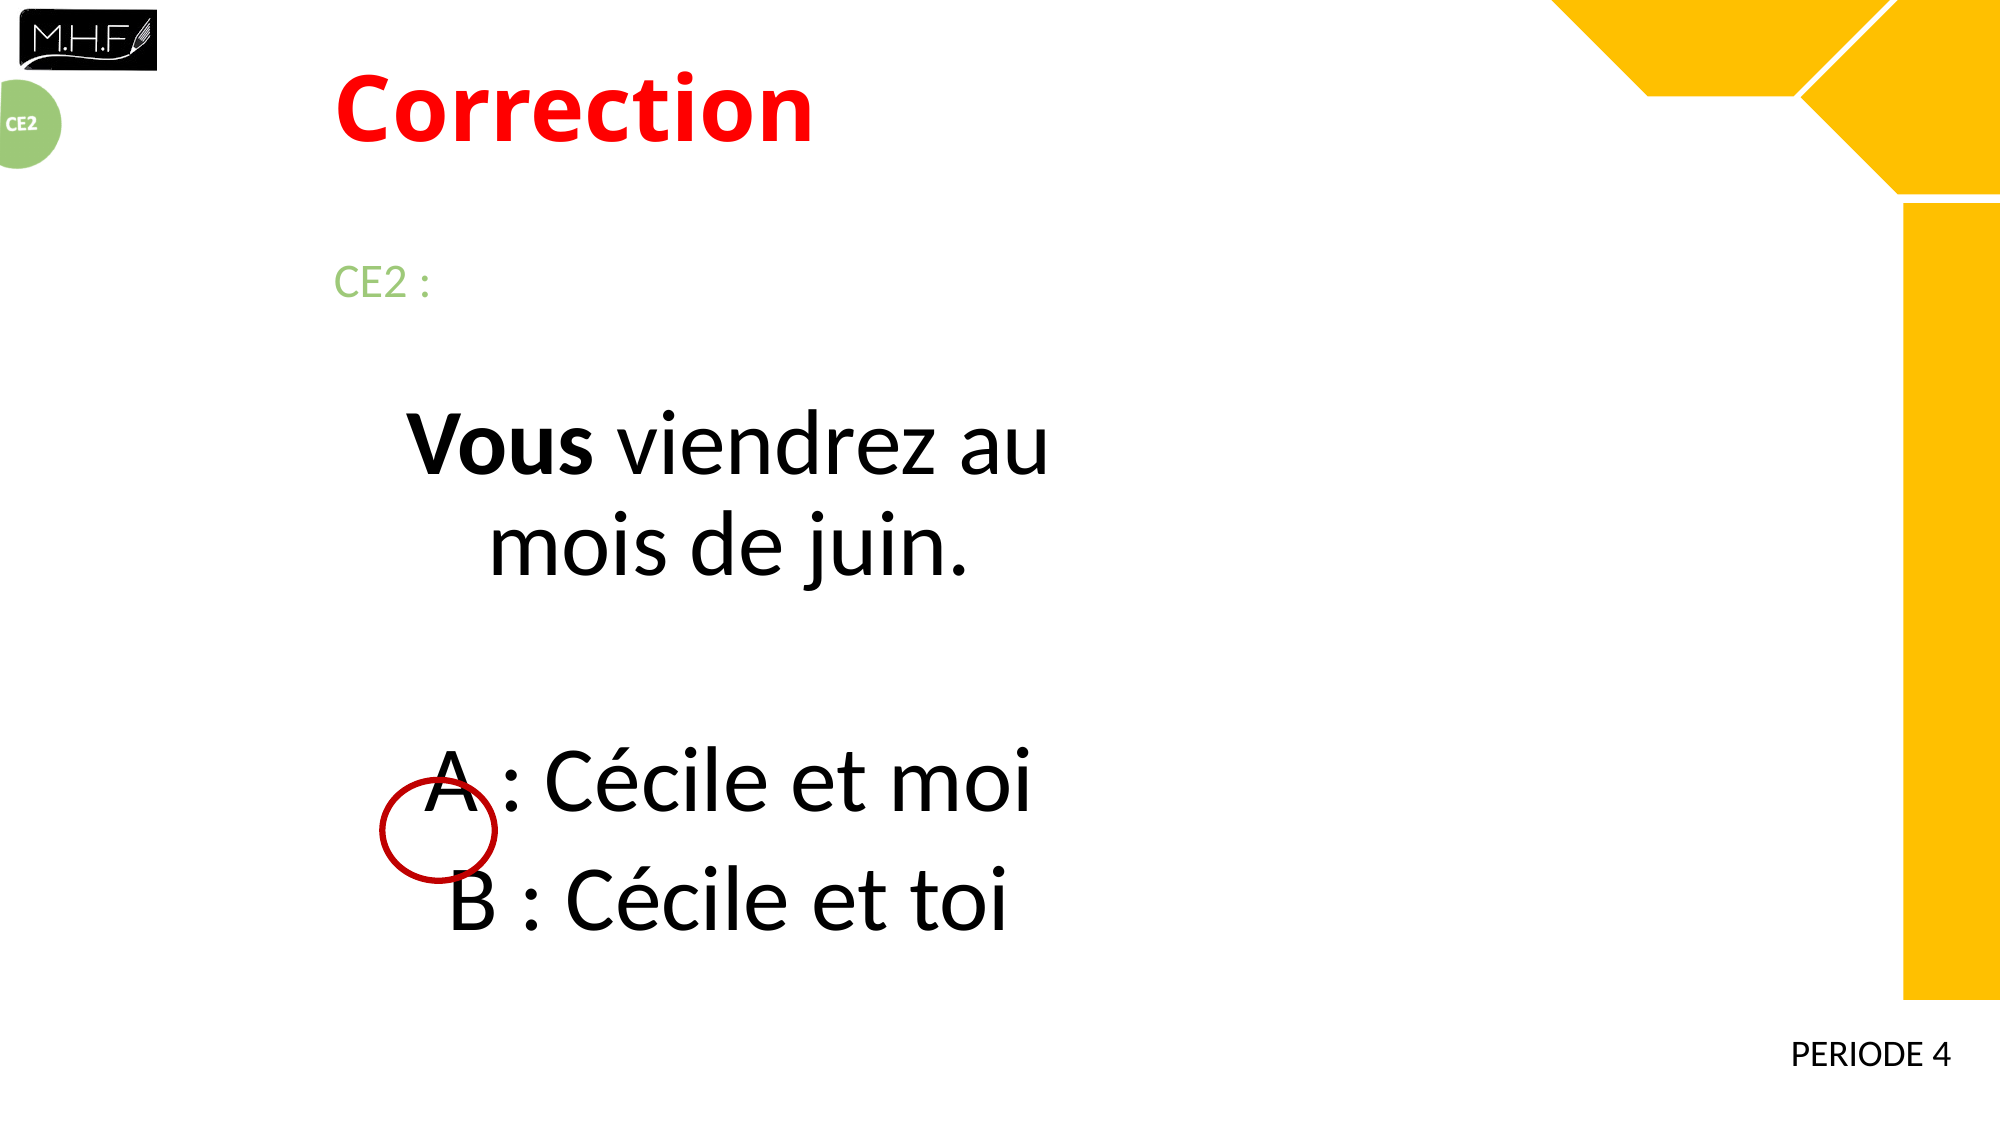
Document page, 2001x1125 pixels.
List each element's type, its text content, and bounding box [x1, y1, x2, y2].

title Correction [318, 3, 1865, 221]
text_box [381, 778, 496, 882]
text_box CE2 : Vous viendrez au mois de juin. A : Cécile et moi B : Cécile et toi [318, 248, 1141, 963]
text_box [1799, 0, 2000, 196]
text_box [1902, 202, 2000, 1001]
text_box PERIODE 4 [1362, 1021, 1967, 1125]
picture [0, 7, 157, 207]
text_box [1549, 0, 1892, 98]
